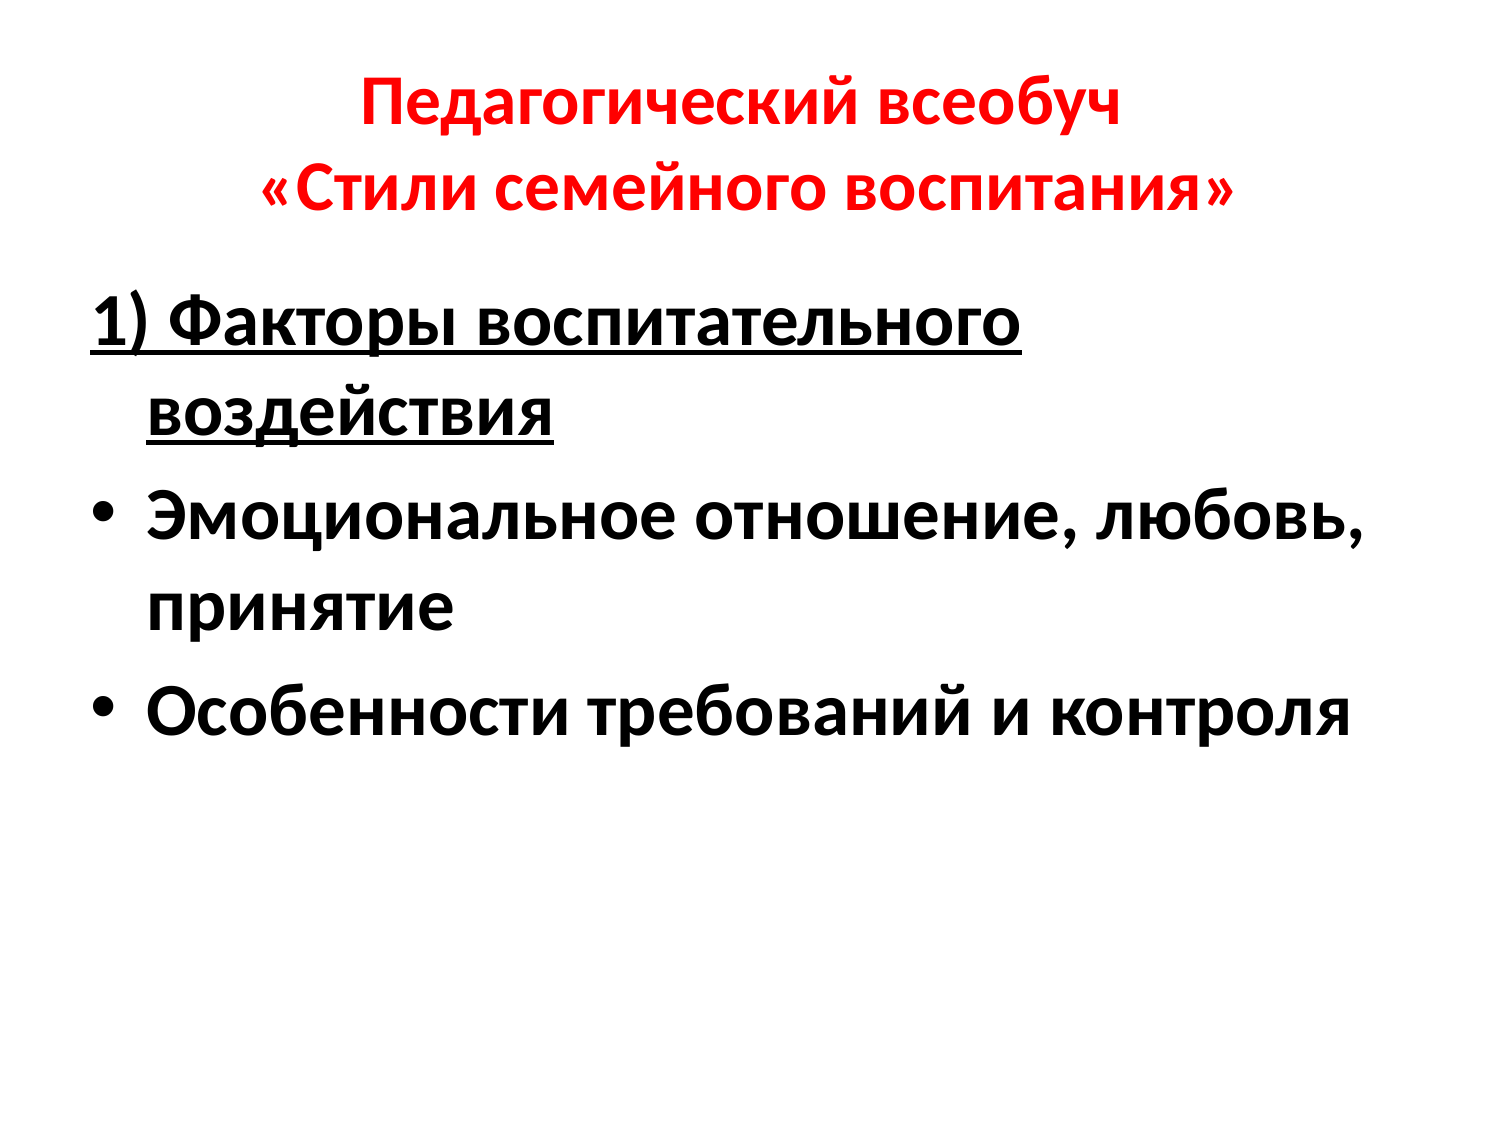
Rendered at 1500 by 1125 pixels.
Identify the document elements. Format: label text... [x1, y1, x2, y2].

title Педагогический всеобуч «Стили семейного воспитания» [75, 45, 1425, 233]
list 1) Факторы воспитательного воздействия Эмоциональное отношение, любовь, принятие Особенности требований и контроля [75, 262, 1425, 1005]
